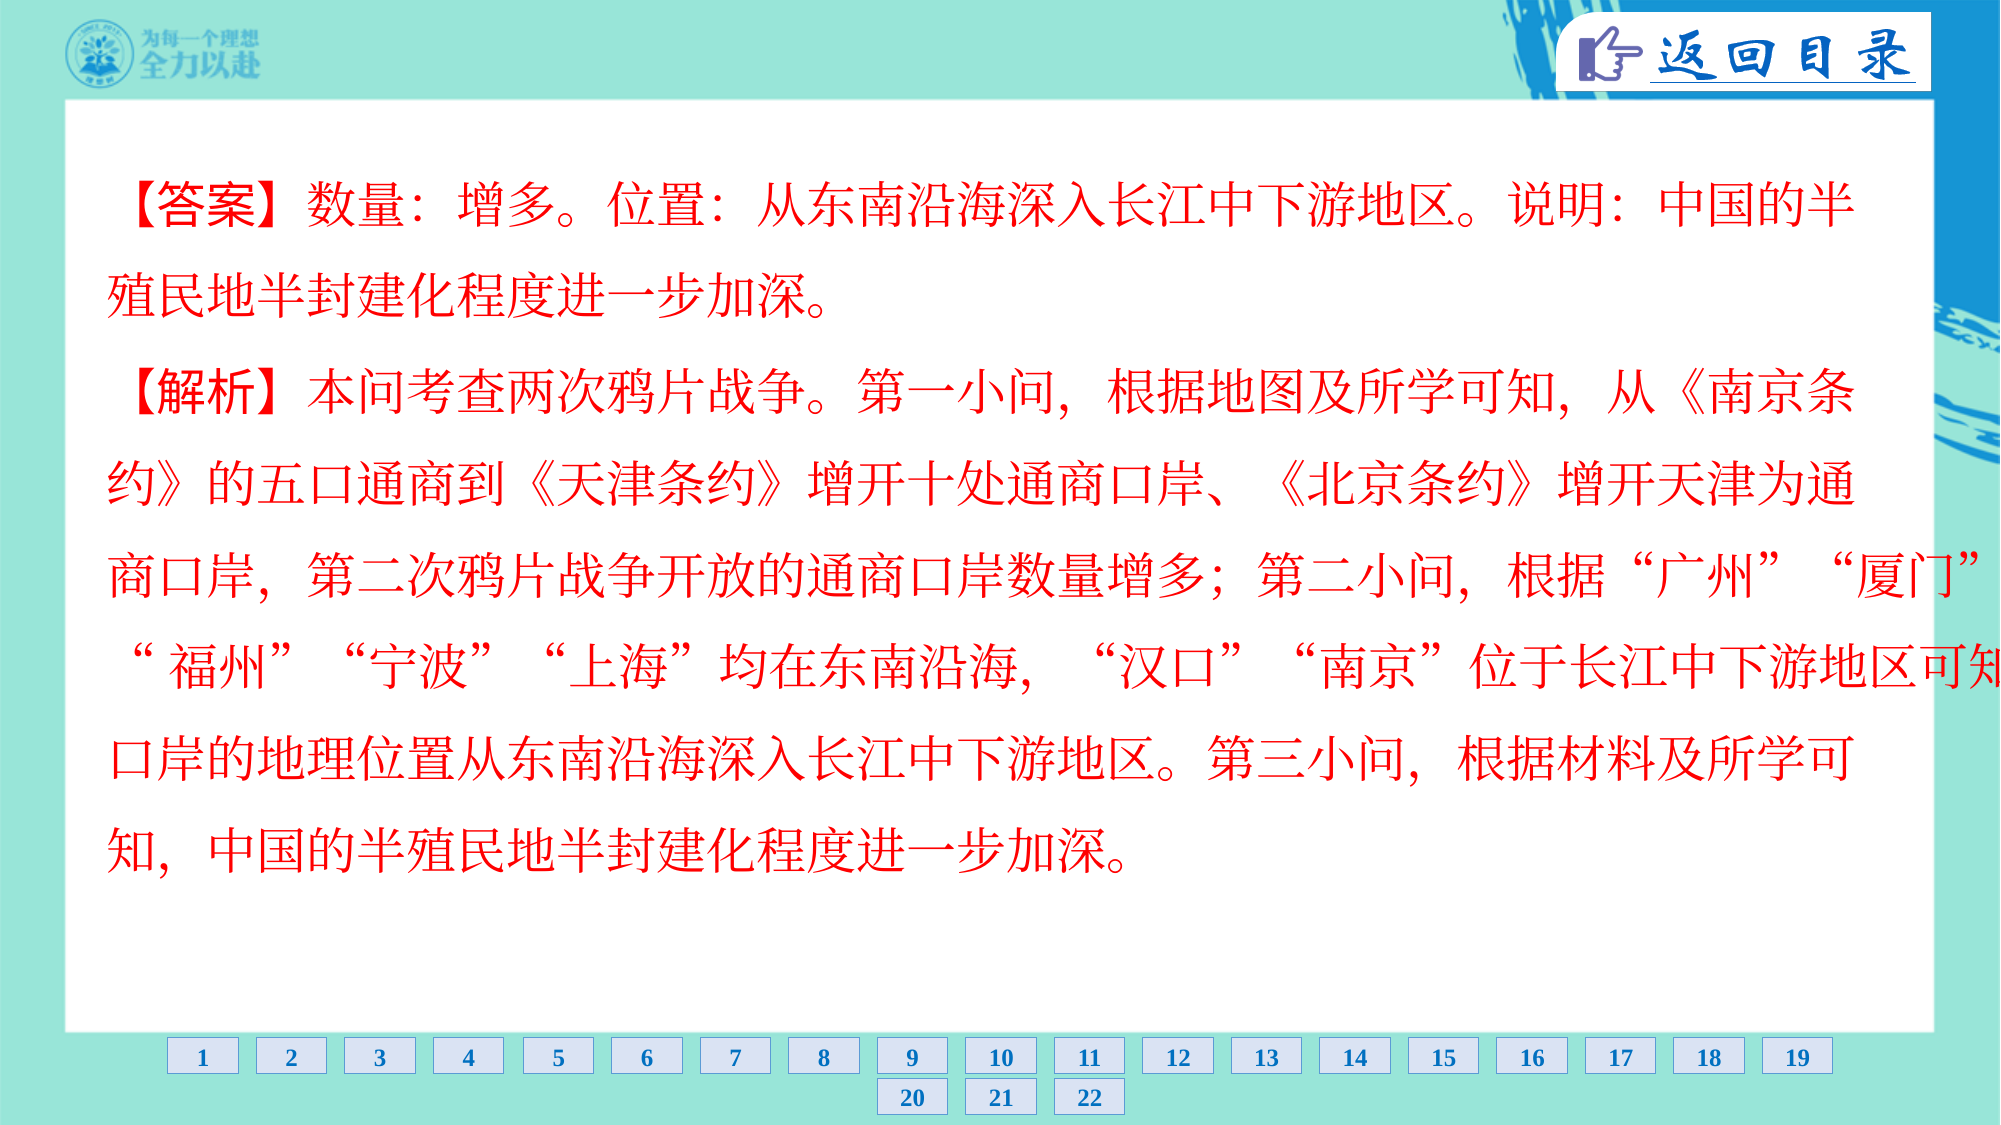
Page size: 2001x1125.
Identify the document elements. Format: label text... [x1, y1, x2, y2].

text_box 【答案】数量：增多。位置：从东南沿海深入长江中下游地区。说明：中国的半 殖民地半封建化程度进一步加深。 [106, 141, 1895, 325]
text_box 【解析】本问考查两次鸦片战争。第一小问，根据地图及所学可知，从《南京条 约》的五口通商到《天津条约》增开十处通商口岸、《北京条约》增开天津为通 商口岸，第二次鸦片战争开放的通商口岸数量增多；第二小问，根据“广州”“厦门” “福州”“宁波”“上海”均在东南沿海，“汉口”“南京”位于长江中下游地区可知，通商 口岸的地理位置从东南沿海深入长江中下游地区。第三小问，根据材料及所学可 知，中国的半殖民地半封建化程度进一步加深。 [106, 329, 1895, 880]
picture [0, 0, 2000, 1125]
